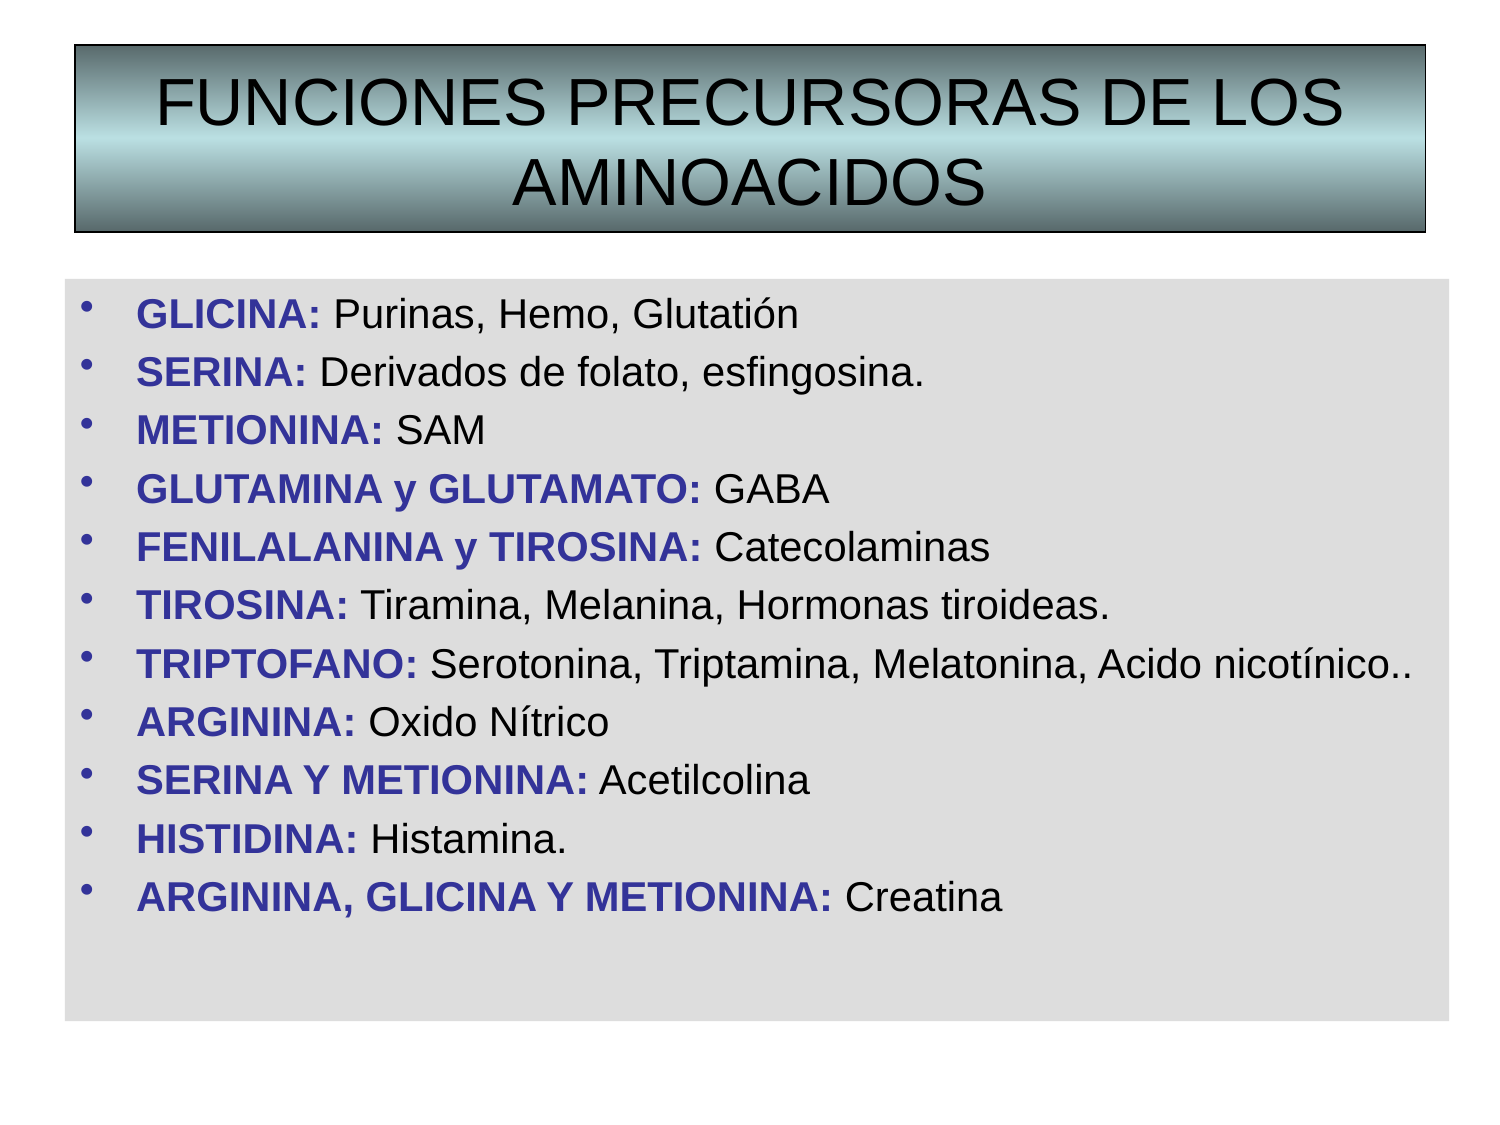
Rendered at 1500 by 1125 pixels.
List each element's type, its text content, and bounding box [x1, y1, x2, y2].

list GLICINA: Purinas, Hemo, Glutatión SERINA: Derivados de folato, esfingosina. METIONINA: SAM GLUTAMINA y GLUTAMATO: GABA FENILALANINA y TIROSINA: Catecolaminas TIROSINA: Tiramina, Melanina, Hormonas tiroideas. TRIPTOFANO: Serotonina, Triptamina, Melatonina, Acido nicotínico.. ARGININA: Oxido Nítrico SERINA Y METIONINA: Acetilcolina HISTIDINA: Histamina. ARGININA, GLICINA Y METIONINA: Creatina [64, 278, 1450, 1022]
title FUNCIONES PRECURSORAS DE LOS AMINOACIDOS [74, 44, 1426, 233]
